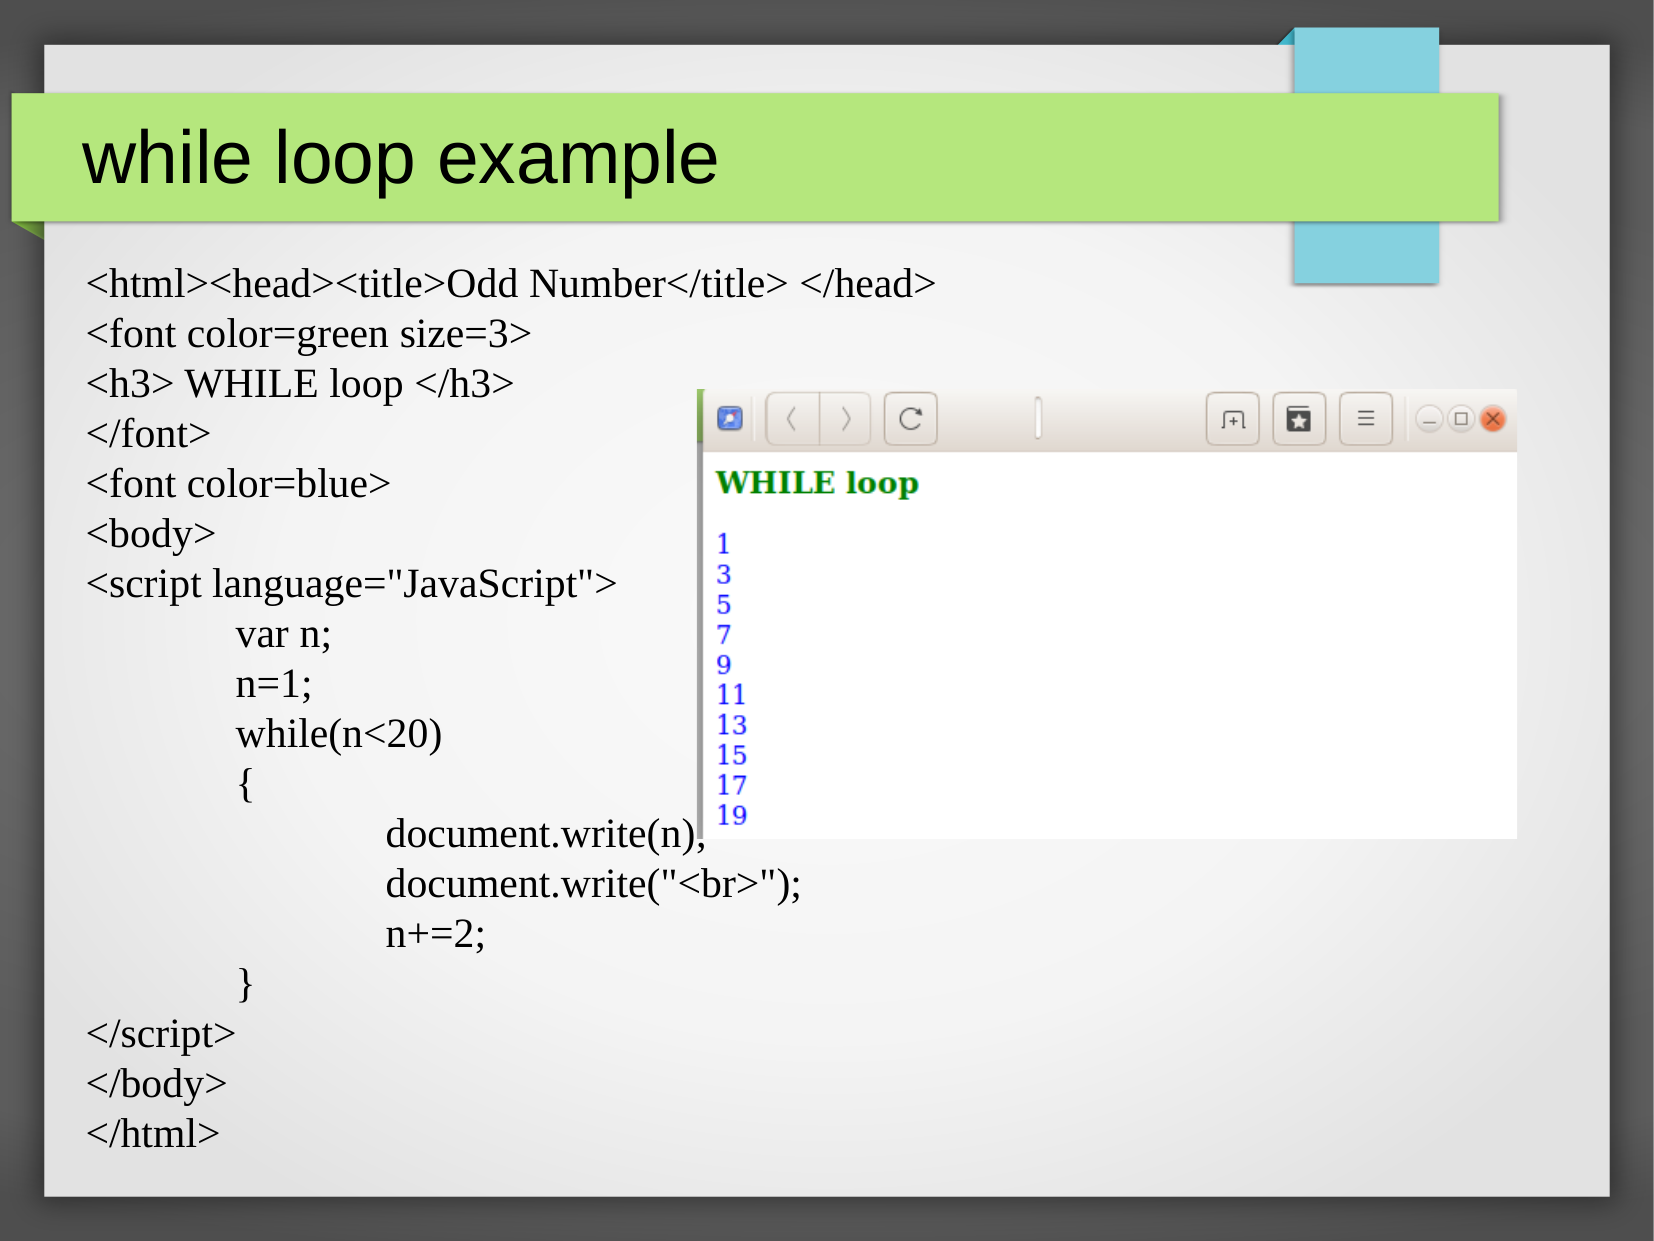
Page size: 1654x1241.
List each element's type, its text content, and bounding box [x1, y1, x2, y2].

picture [0, 0, 1654, 1241]
text_box while loop example [82, 108, 1264, 199]
text_box <html><head><title>Odd Number</title> </head> <font color=green size=3> <h3> WHILE loop </h3> </font> <font color=blue> <body> <script language="JavaScript"> var n; n=1; while(n<20) { document.write(n); document.write("<br>"); n+=2; } </script> </body> </html> [70, 248, 953, 1214]
